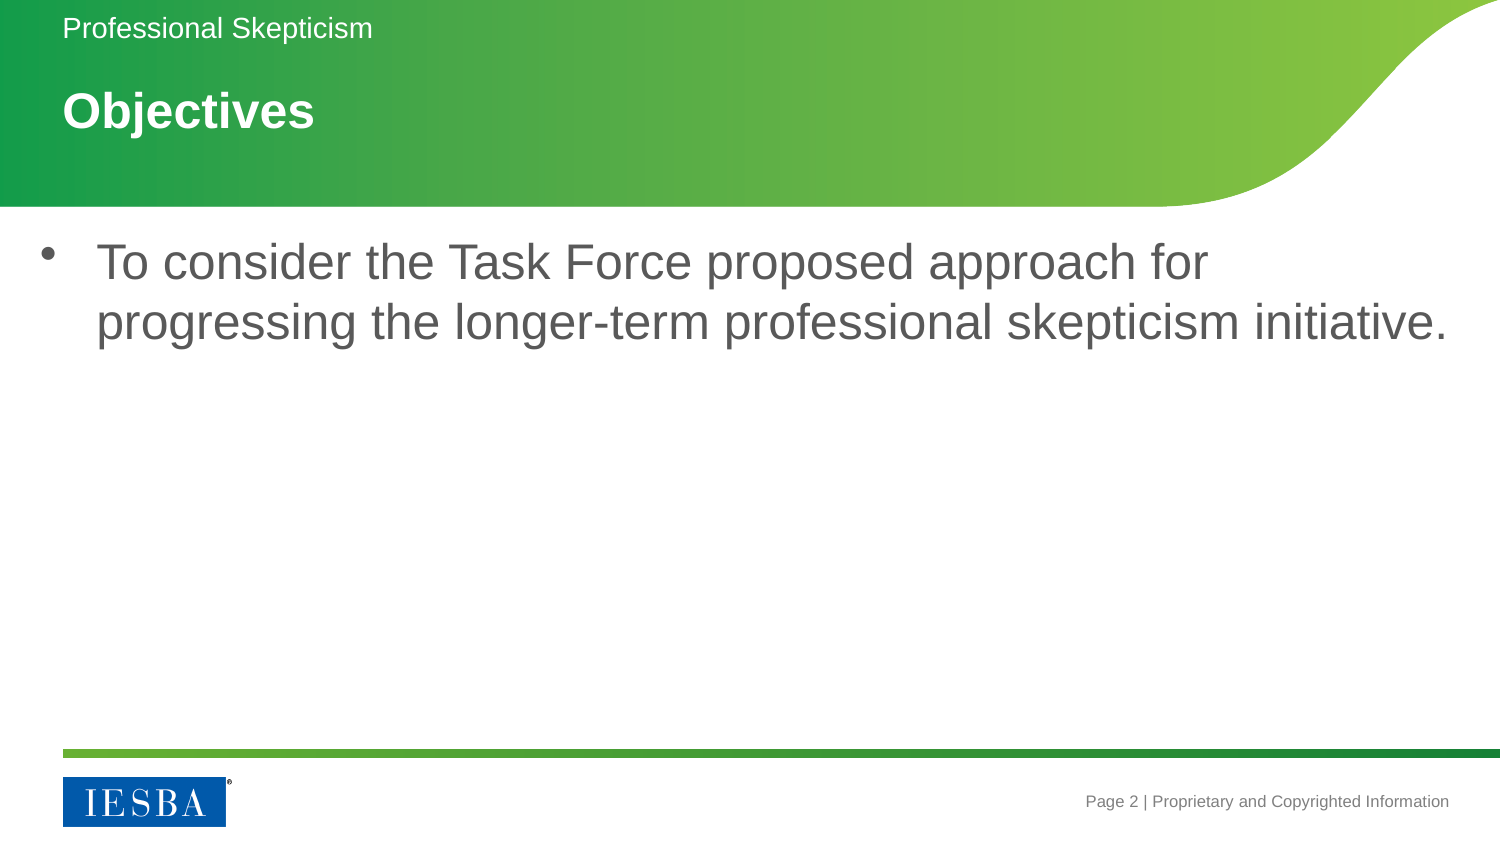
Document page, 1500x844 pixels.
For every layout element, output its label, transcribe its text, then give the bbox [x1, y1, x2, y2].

list To consider the Task Force proposed approach for progressing the longer-term professional skepticism initiative. [24, 221, 1476, 772]
subtitle Professional Skepticism [62, 9, 500, 38]
picture [63, 777, 232, 827]
picture [0, 0, 1500, 207]
title Objectives [62, 75, 1300, 142]
